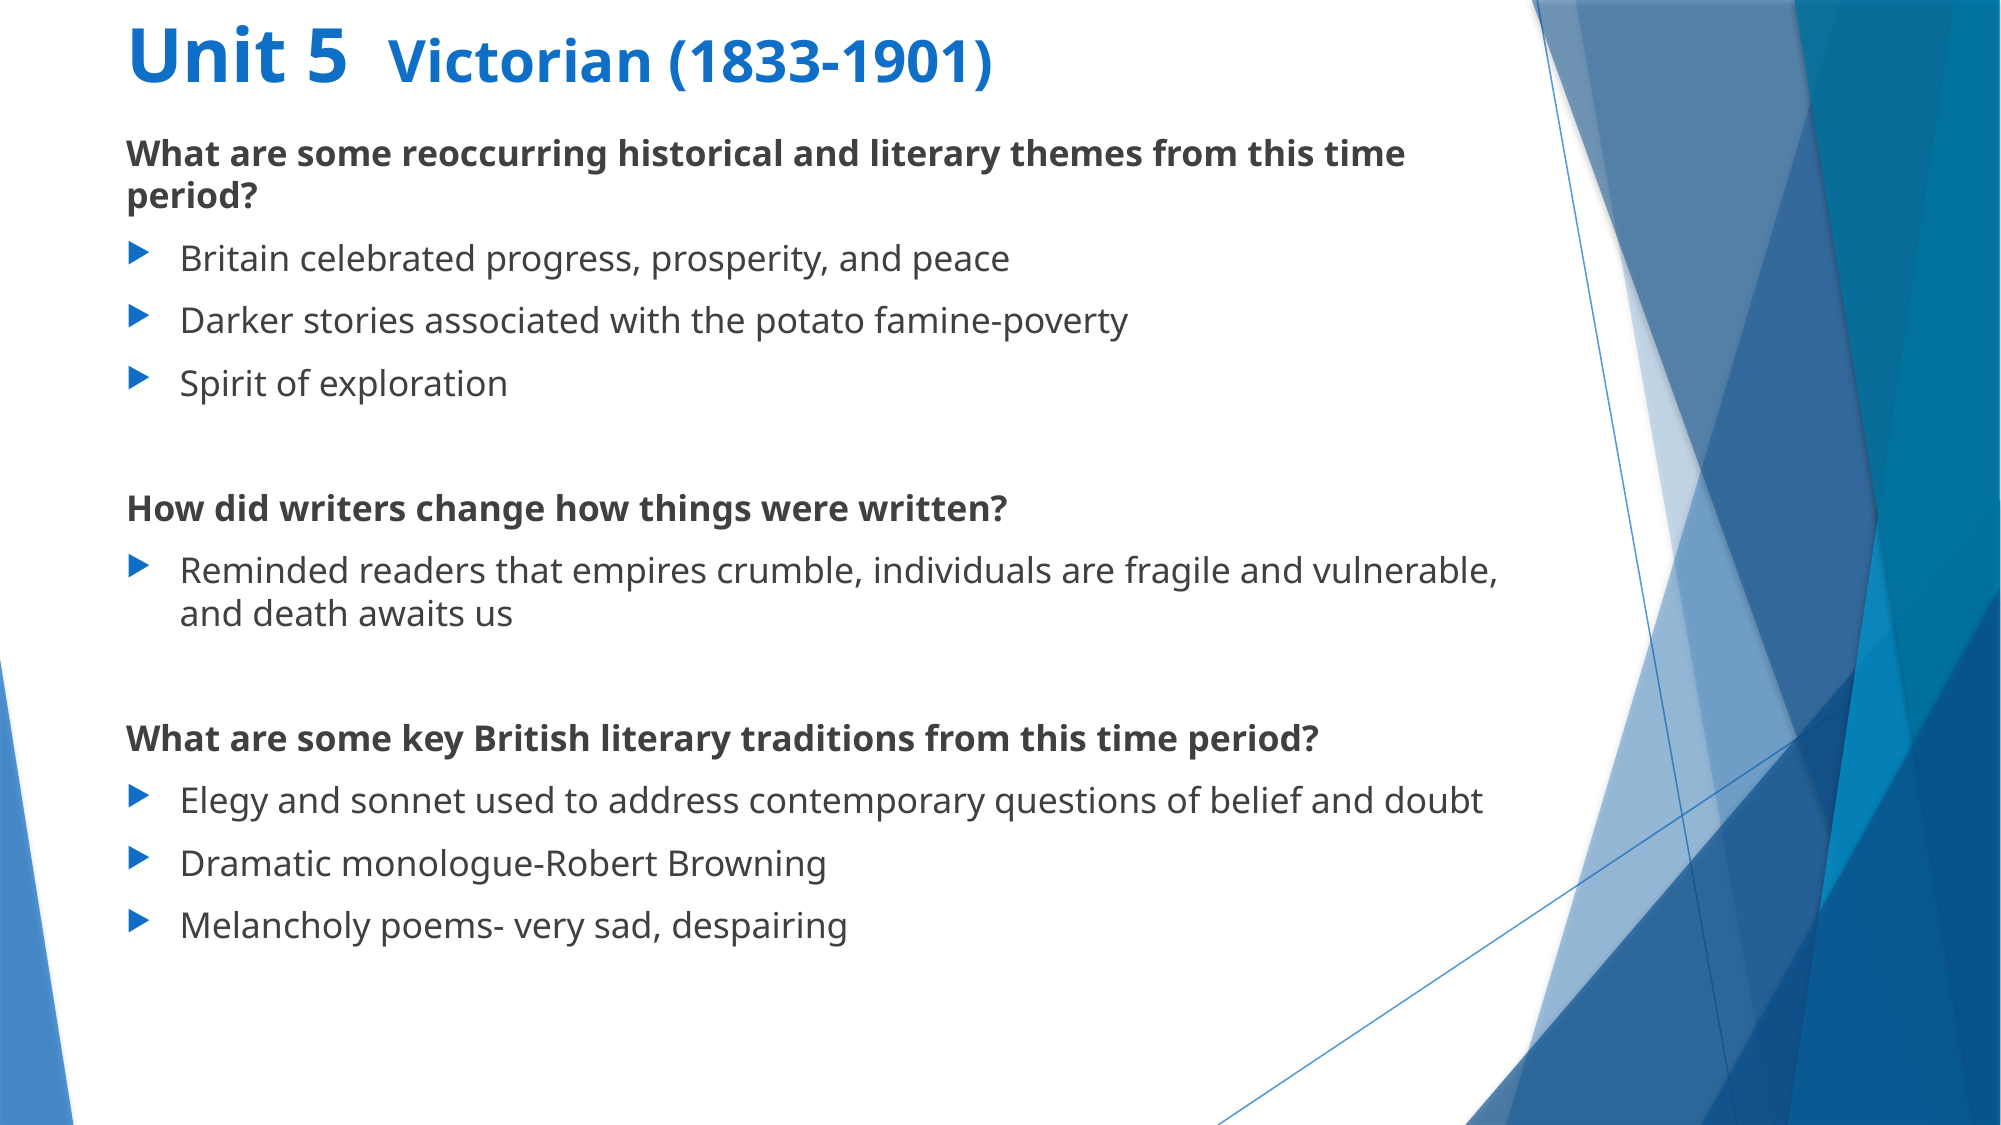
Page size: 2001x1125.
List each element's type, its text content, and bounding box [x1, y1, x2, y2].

title Unit 5 Victorian (1833-1901) [111, 0, 1522, 122]
list What are some reoccurring historical and literary themes from this time period? Britain celebrated progress, prosperity, and peace Darker stories associated with the potato famine-poverty Spirit of exploration How did writers change how things were written? Reminded readers that empires crumble, individuals are fragile and vulnerable, and death awaits us What are some key British literary traditions from this time period? Elegy and sonnet used to address contemporary questions of belief and doubt Dramatic monologue-Robert Browning Melancholy poems- very sad, despairing [111, 122, 1522, 992]
